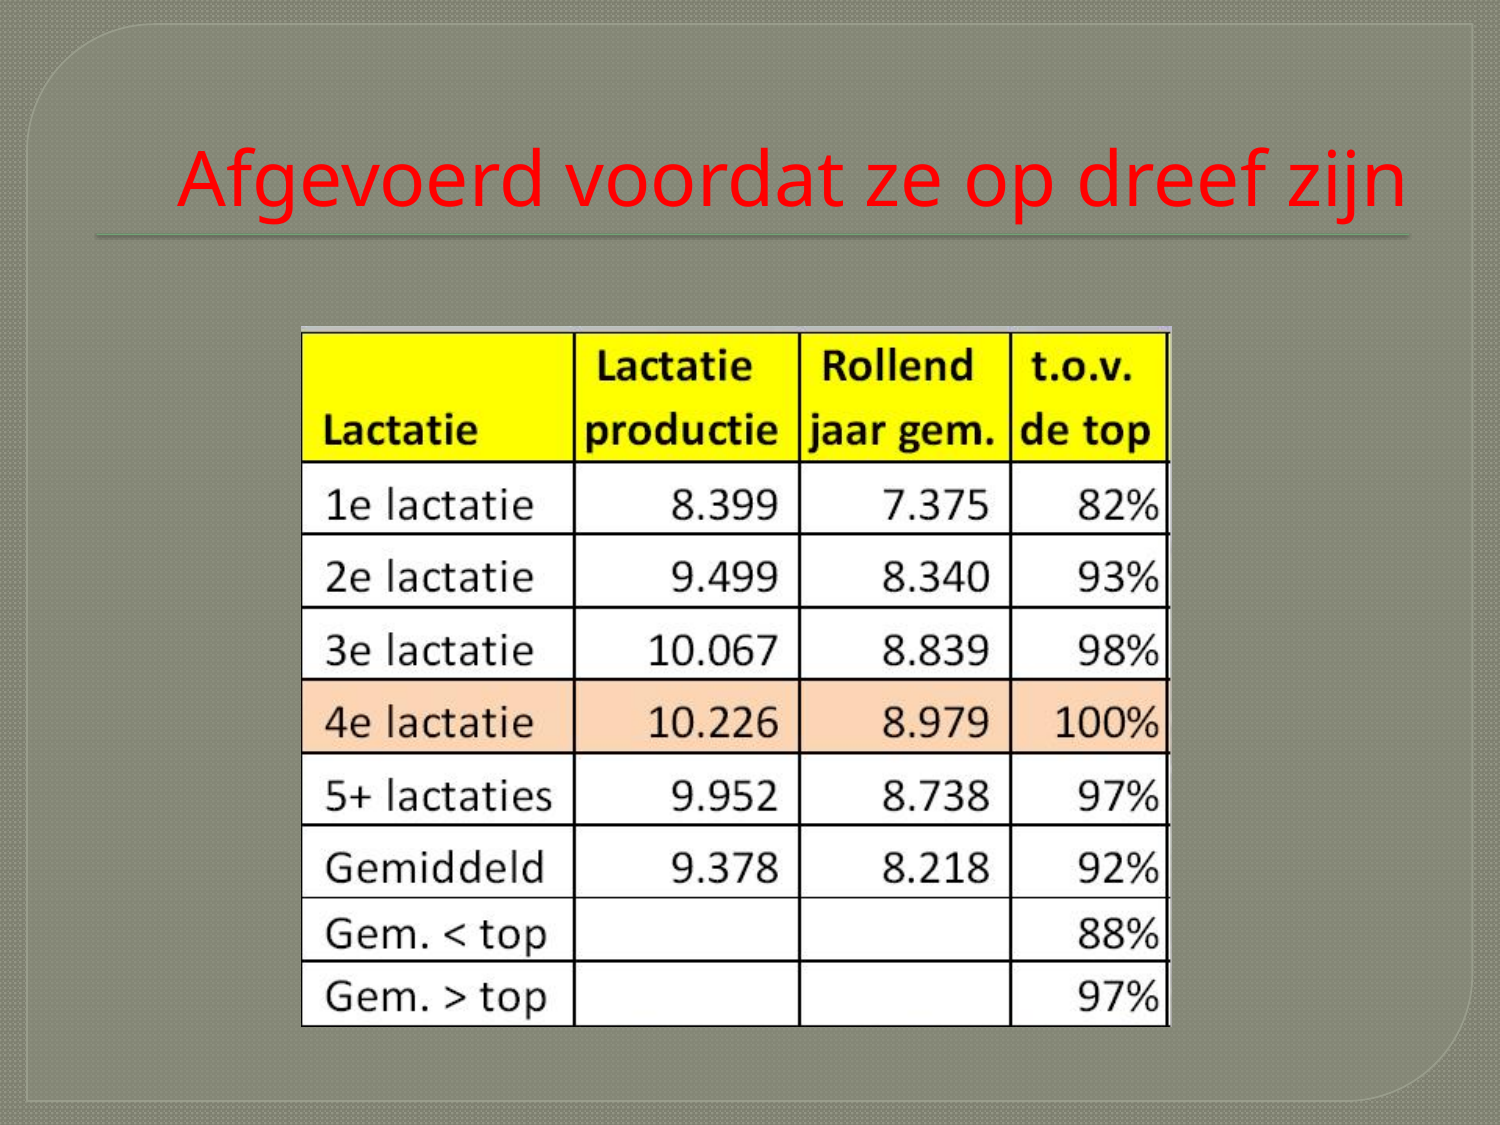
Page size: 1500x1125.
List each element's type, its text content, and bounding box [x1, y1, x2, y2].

title Afgevoerd voordat ze op dreef zijn [75, 41, 1425, 230]
picture [300, 326, 1172, 1027]
